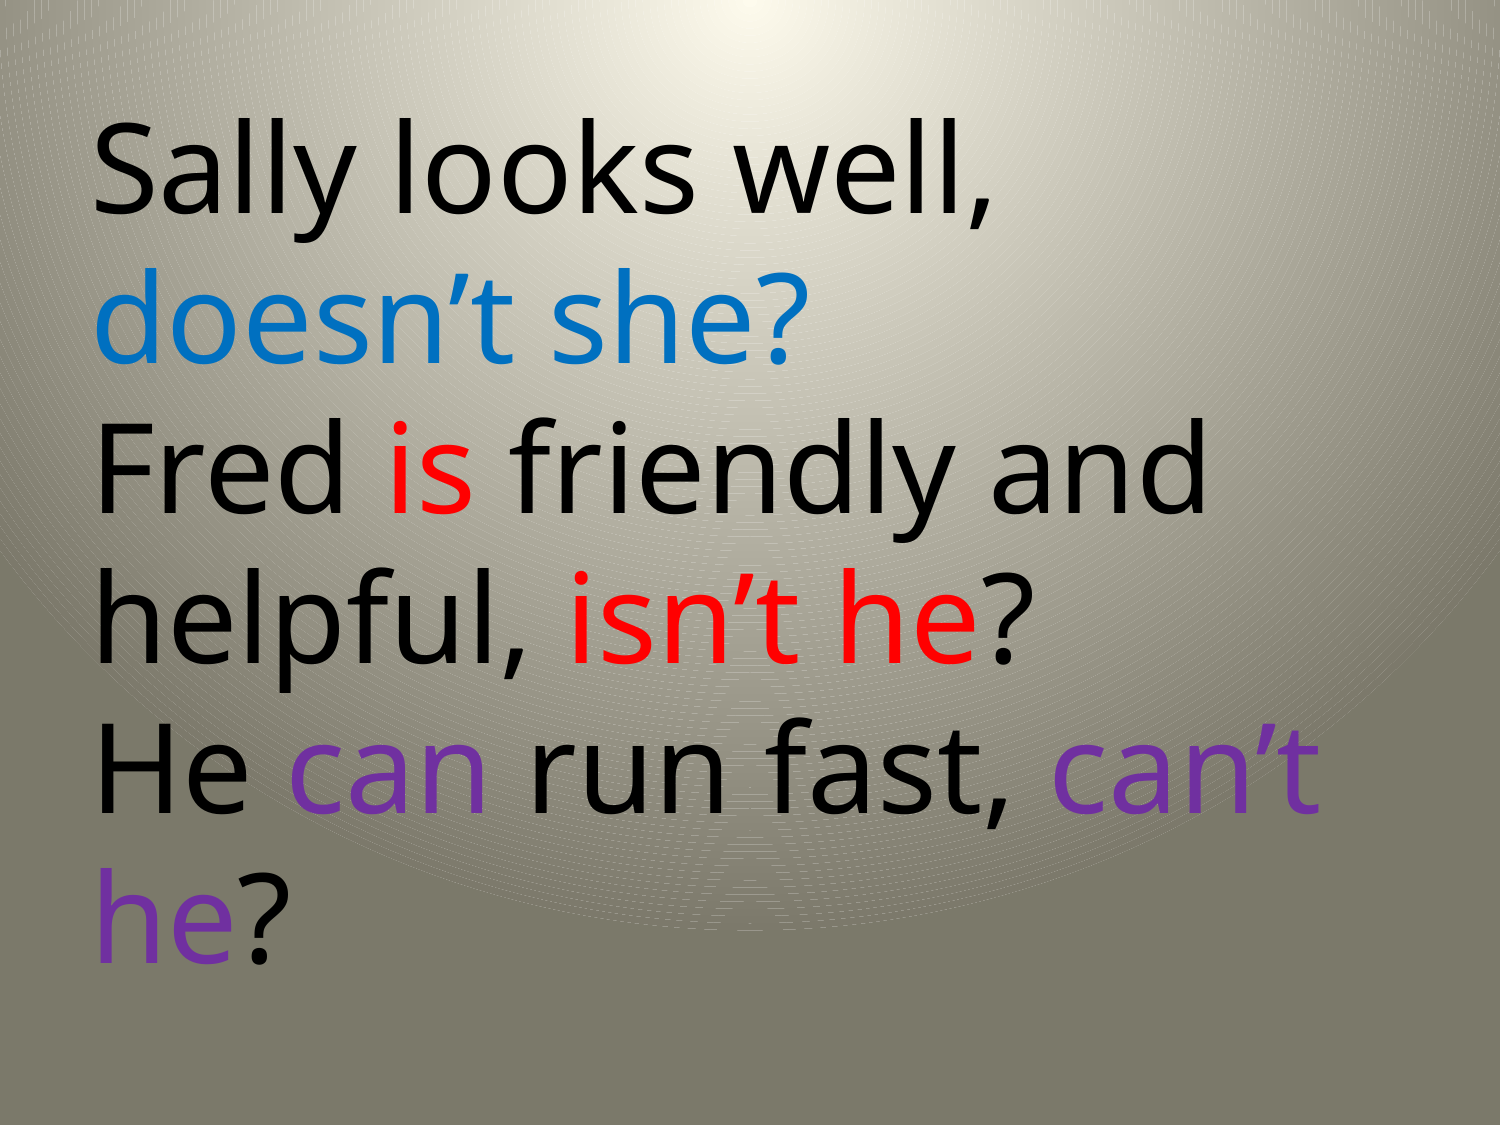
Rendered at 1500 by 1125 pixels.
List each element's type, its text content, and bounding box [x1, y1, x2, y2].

title Sally looks well, doesn’t she? Fred is friendly and helpful, isn’t he? He can run fast, can’t he? [75, 45, 1425, 1032]
